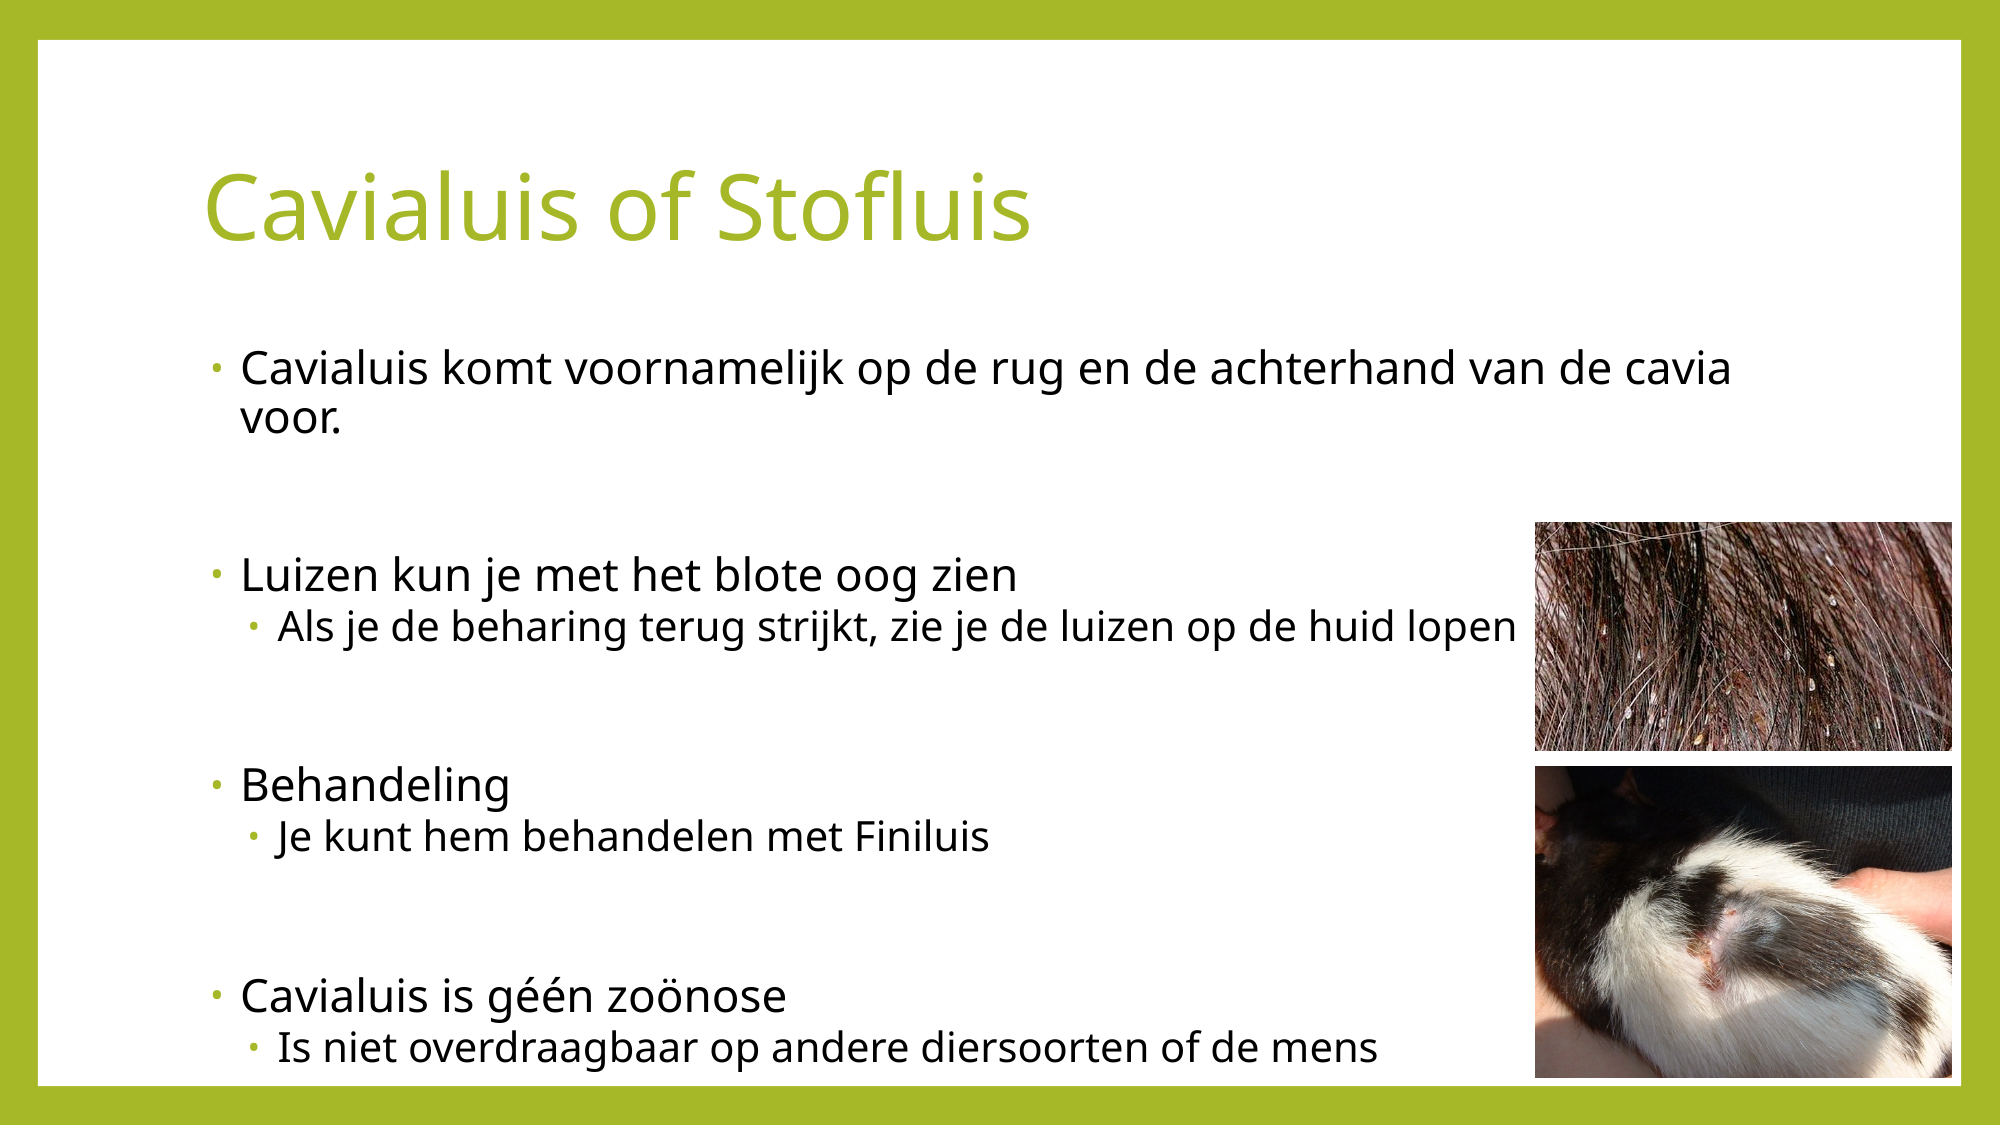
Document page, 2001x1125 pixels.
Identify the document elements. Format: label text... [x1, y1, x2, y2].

title Cavialuis of Stofluis [187, 99, 1808, 323]
picture [1535, 765, 1952, 1079]
list Cavialuis komt voornamelijk op de rug en de achterhand van de cavia voor. Luizen kun je met het blote oog zien Als je de beharing terug strijkt, zie je de luizen op de huid lopen Behandeling Je kunt hem behandelen met Finiluis Cavialuis is géén zoönose Is niet overdraagbaar op andere diersoorten of de mens [187, 337, 1808, 1000]
picture [1535, 522, 1952, 751]
